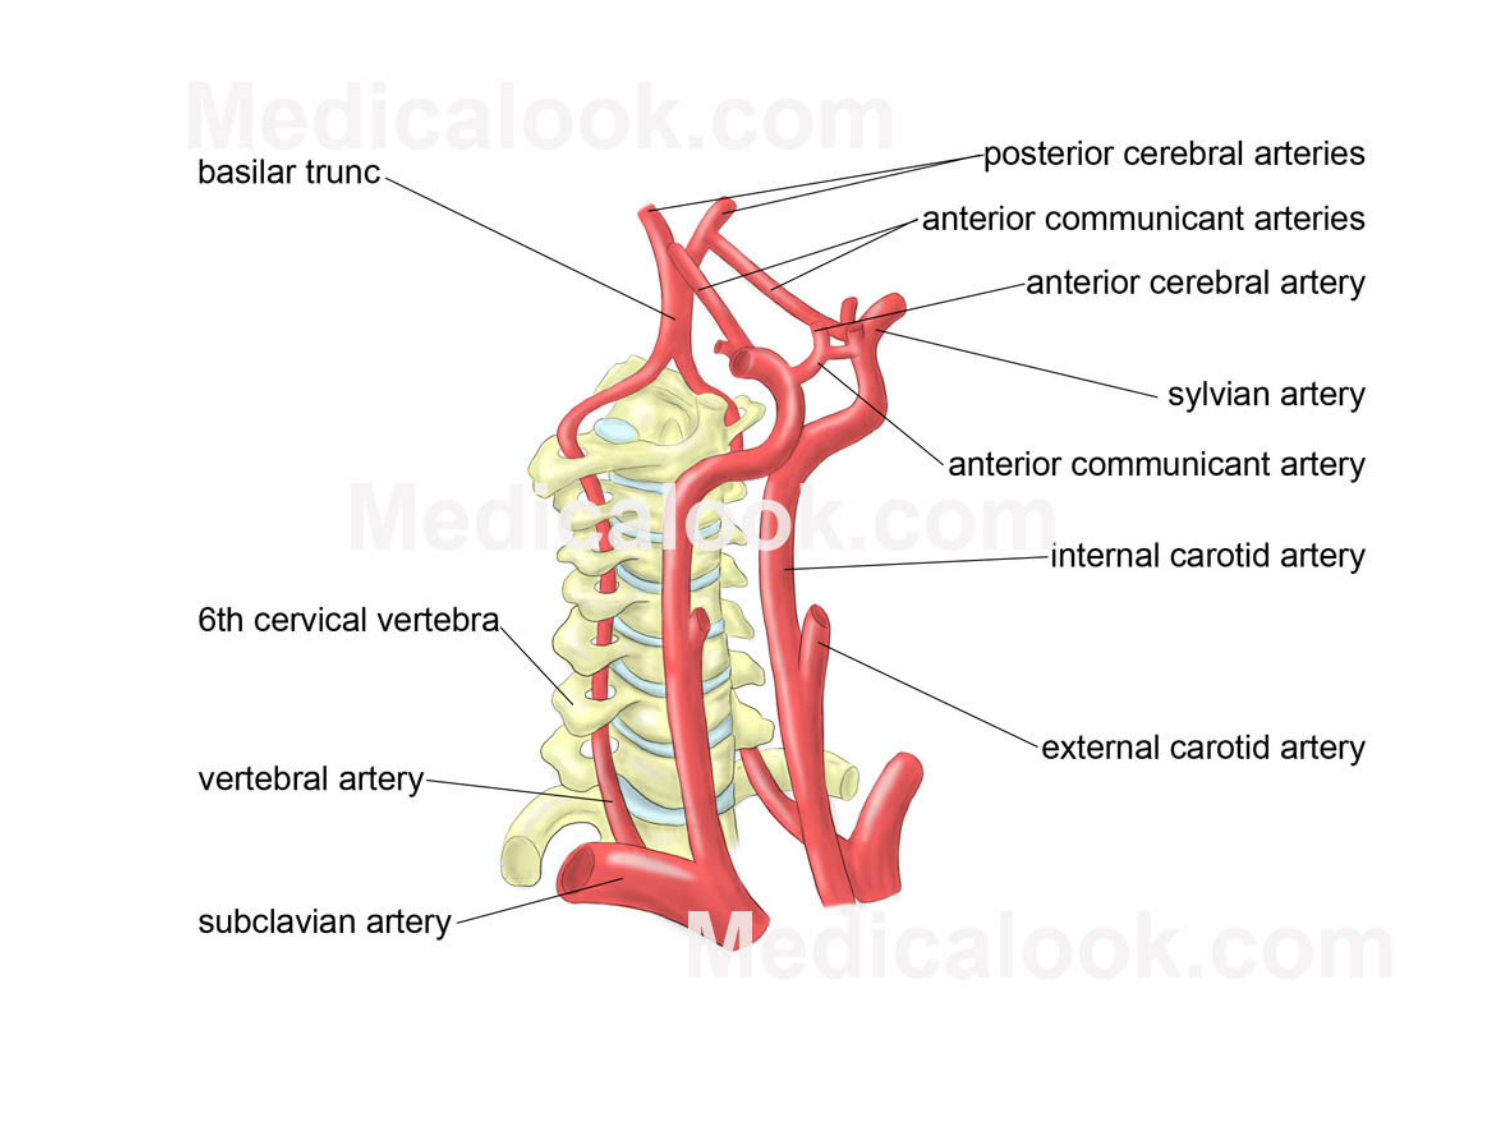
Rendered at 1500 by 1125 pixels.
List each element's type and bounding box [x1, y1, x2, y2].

list [135, 68, 1413, 1026]
